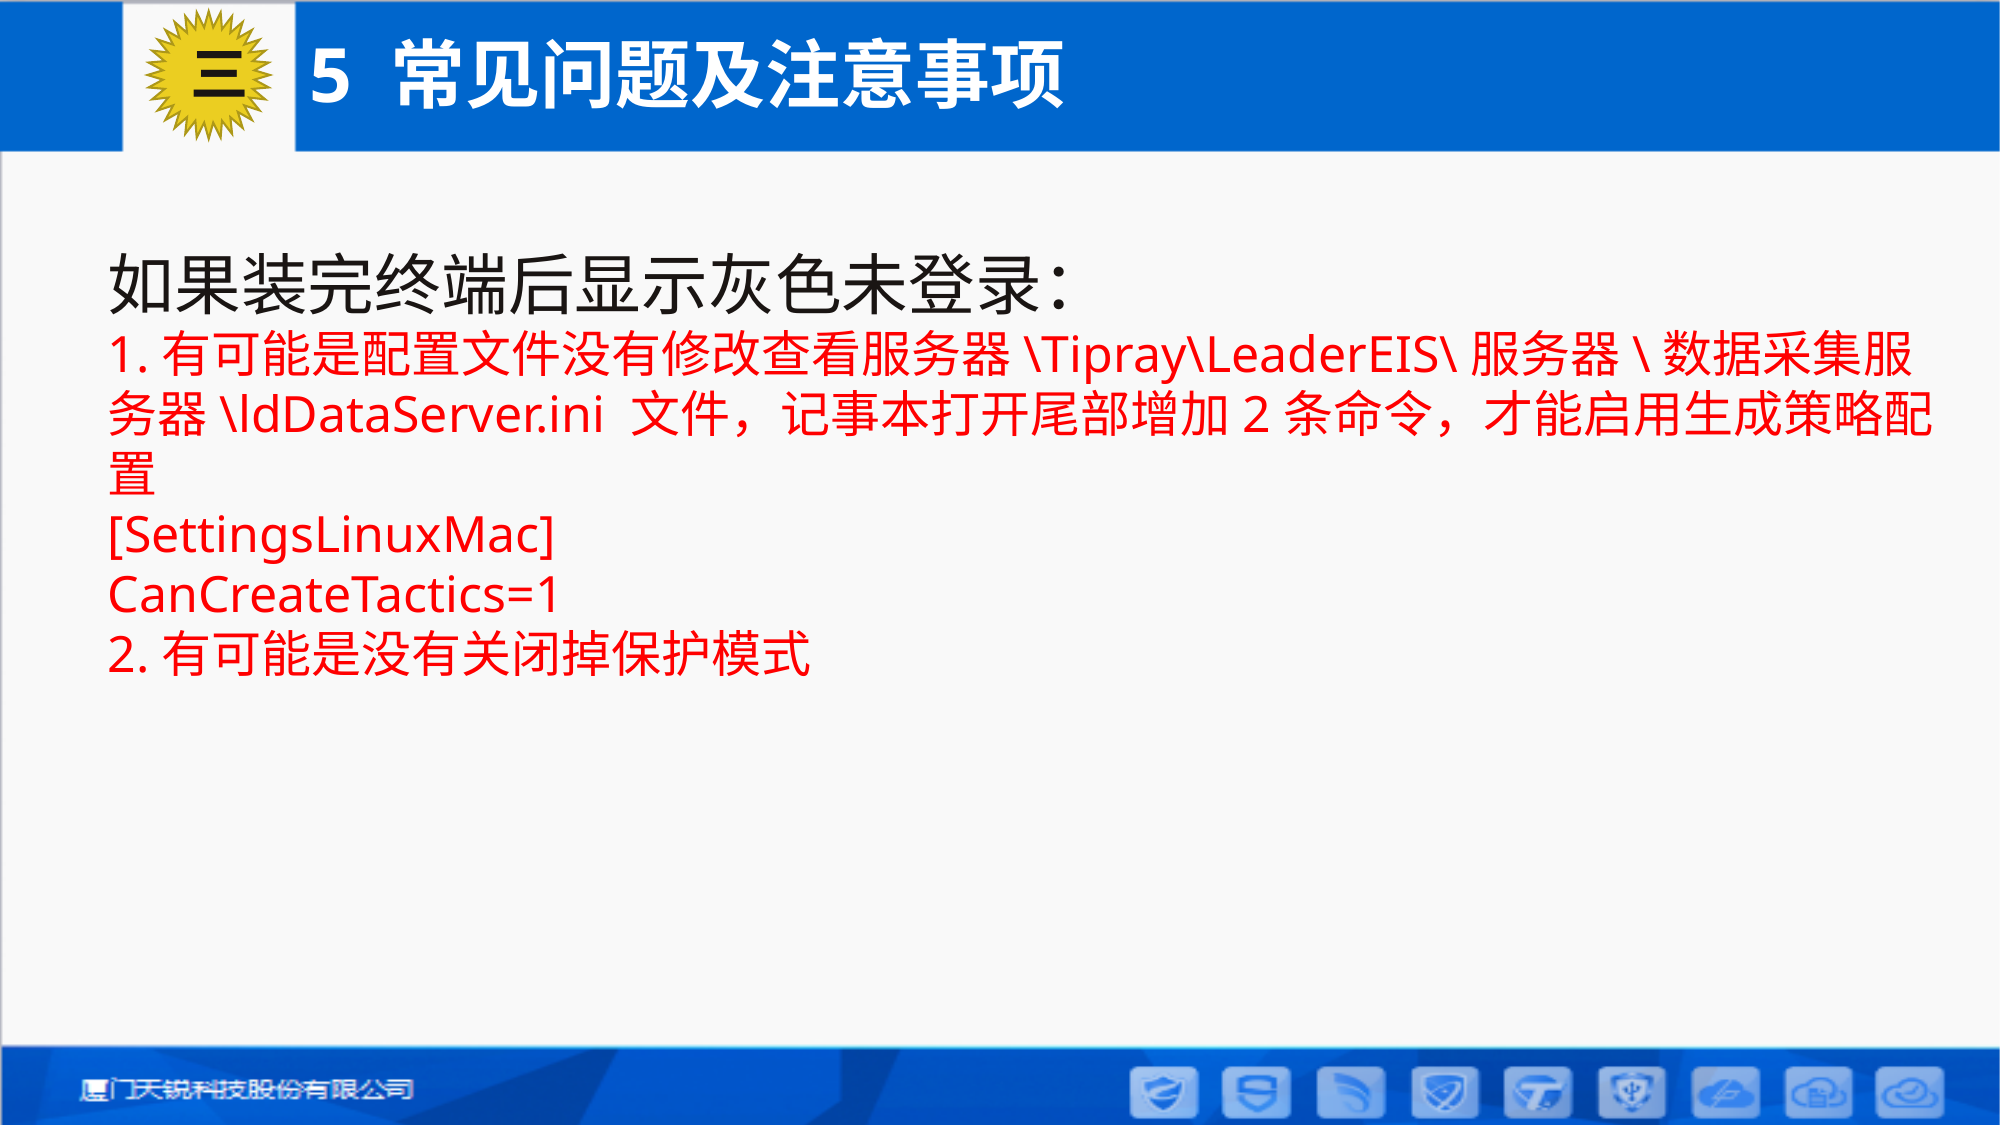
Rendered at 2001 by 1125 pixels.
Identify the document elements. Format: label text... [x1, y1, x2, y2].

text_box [147, 11, 270, 139]
text_box 如果装完终端后显示灰色未登录： 1.有可能是配置文件没有修改查看服务器\Tipray\LeaderEIS\服务器\数据采集服务器\ldDataServer.ini 文件，记事本打开尾部增加2条命令，才能启用生成策略配置 [SettingsLinuxMac] CanCreateTactics=1 2.有可能是没有关闭掉保护模式 [92, 235, 1957, 691]
title 5 常见问题及注意事项 [295, 7, 1823, 148]
picture [0, 0, 2000, 1125]
